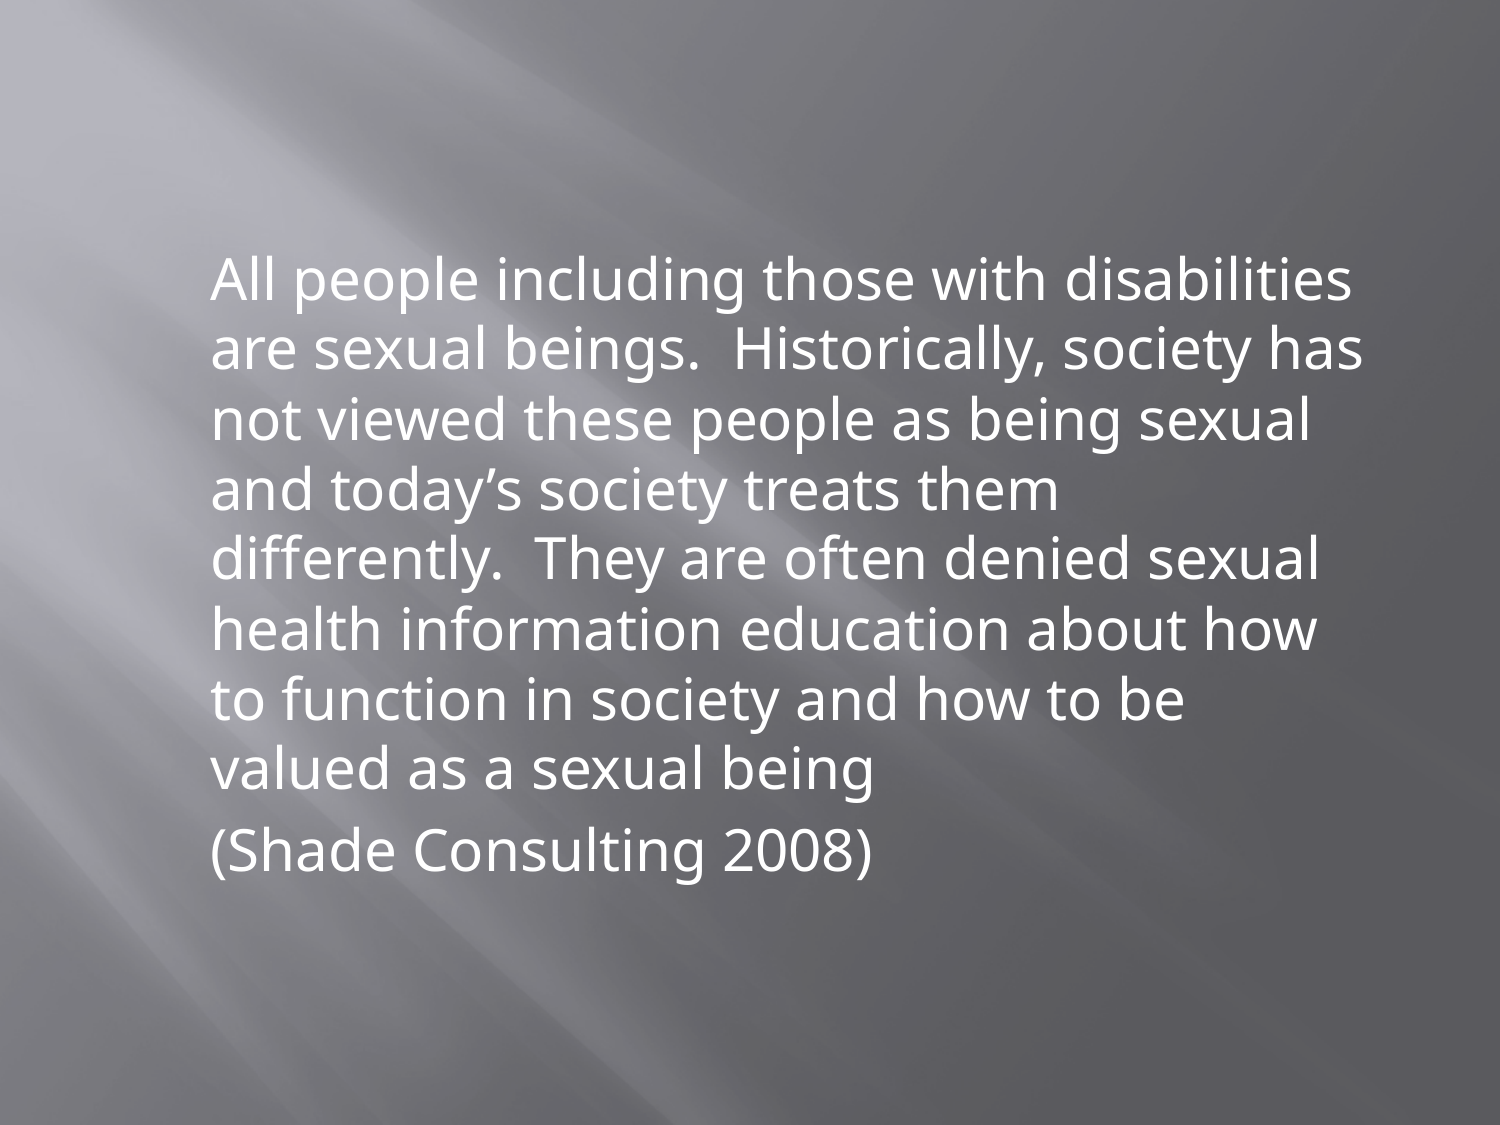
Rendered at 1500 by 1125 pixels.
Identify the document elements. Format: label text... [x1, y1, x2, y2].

list All people including those with disabilities are sexual beings. Historically, society has not viewed these people as being sexual and today’s society treats them differently. They are often denied sexual health information education about how to function in society and how to be valued as a sexual being (Shade Consulting 2008) [105, 234, 1381, 985]
